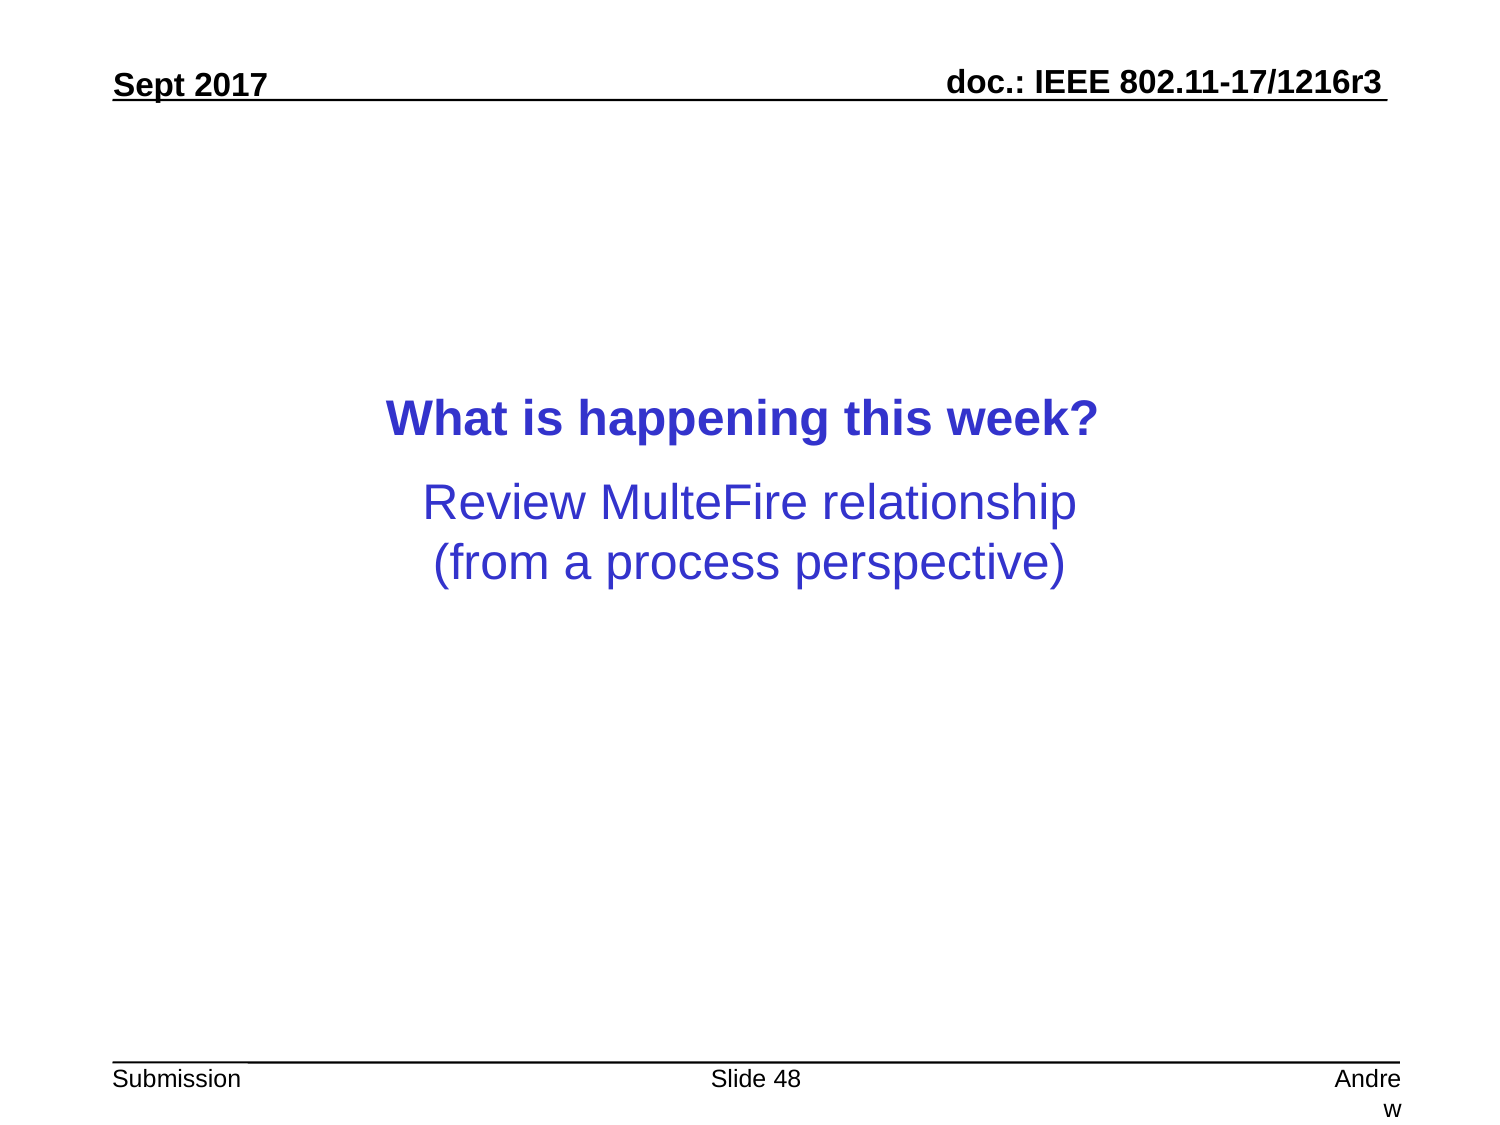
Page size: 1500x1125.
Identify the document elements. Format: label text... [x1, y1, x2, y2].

slide_number Slide 48 [709, 1061, 803, 1093]
footer Andrew Myles, Cisco [1320, 1061, 1402, 1093]
list What is happening this week? Review MulteFire relationship (from a process perspective) [112, 324, 1388, 650]
